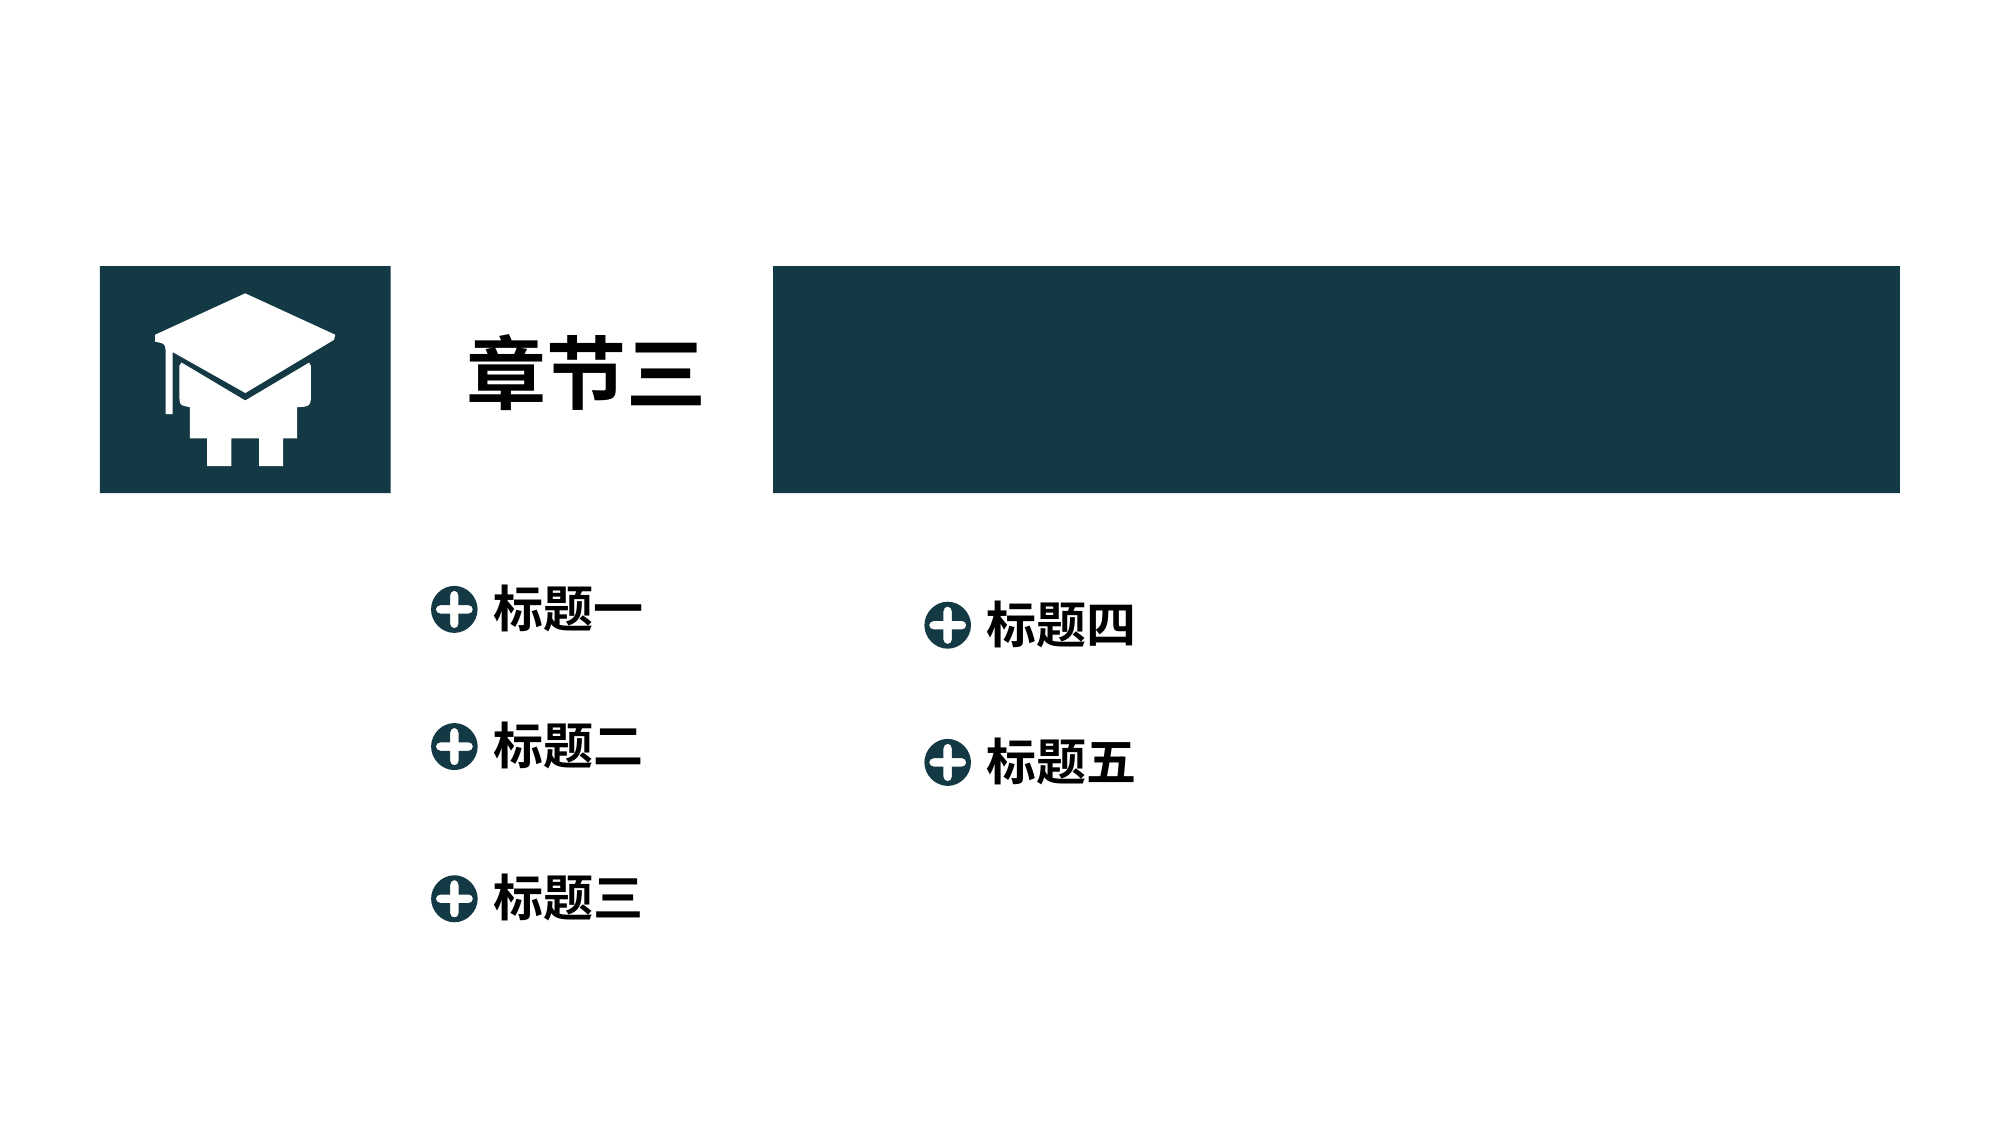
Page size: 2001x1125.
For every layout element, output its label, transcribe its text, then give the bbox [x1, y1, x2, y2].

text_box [155, 293, 336, 466]
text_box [431, 569, 660, 646]
text_box 章节三 [451, 315, 722, 427]
text_box [772, 265, 1901, 494]
text_box [99, 265, 392, 494]
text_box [431, 859, 660, 936]
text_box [431, 707, 660, 783]
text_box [924, 585, 1153, 662]
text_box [924, 722, 1153, 799]
